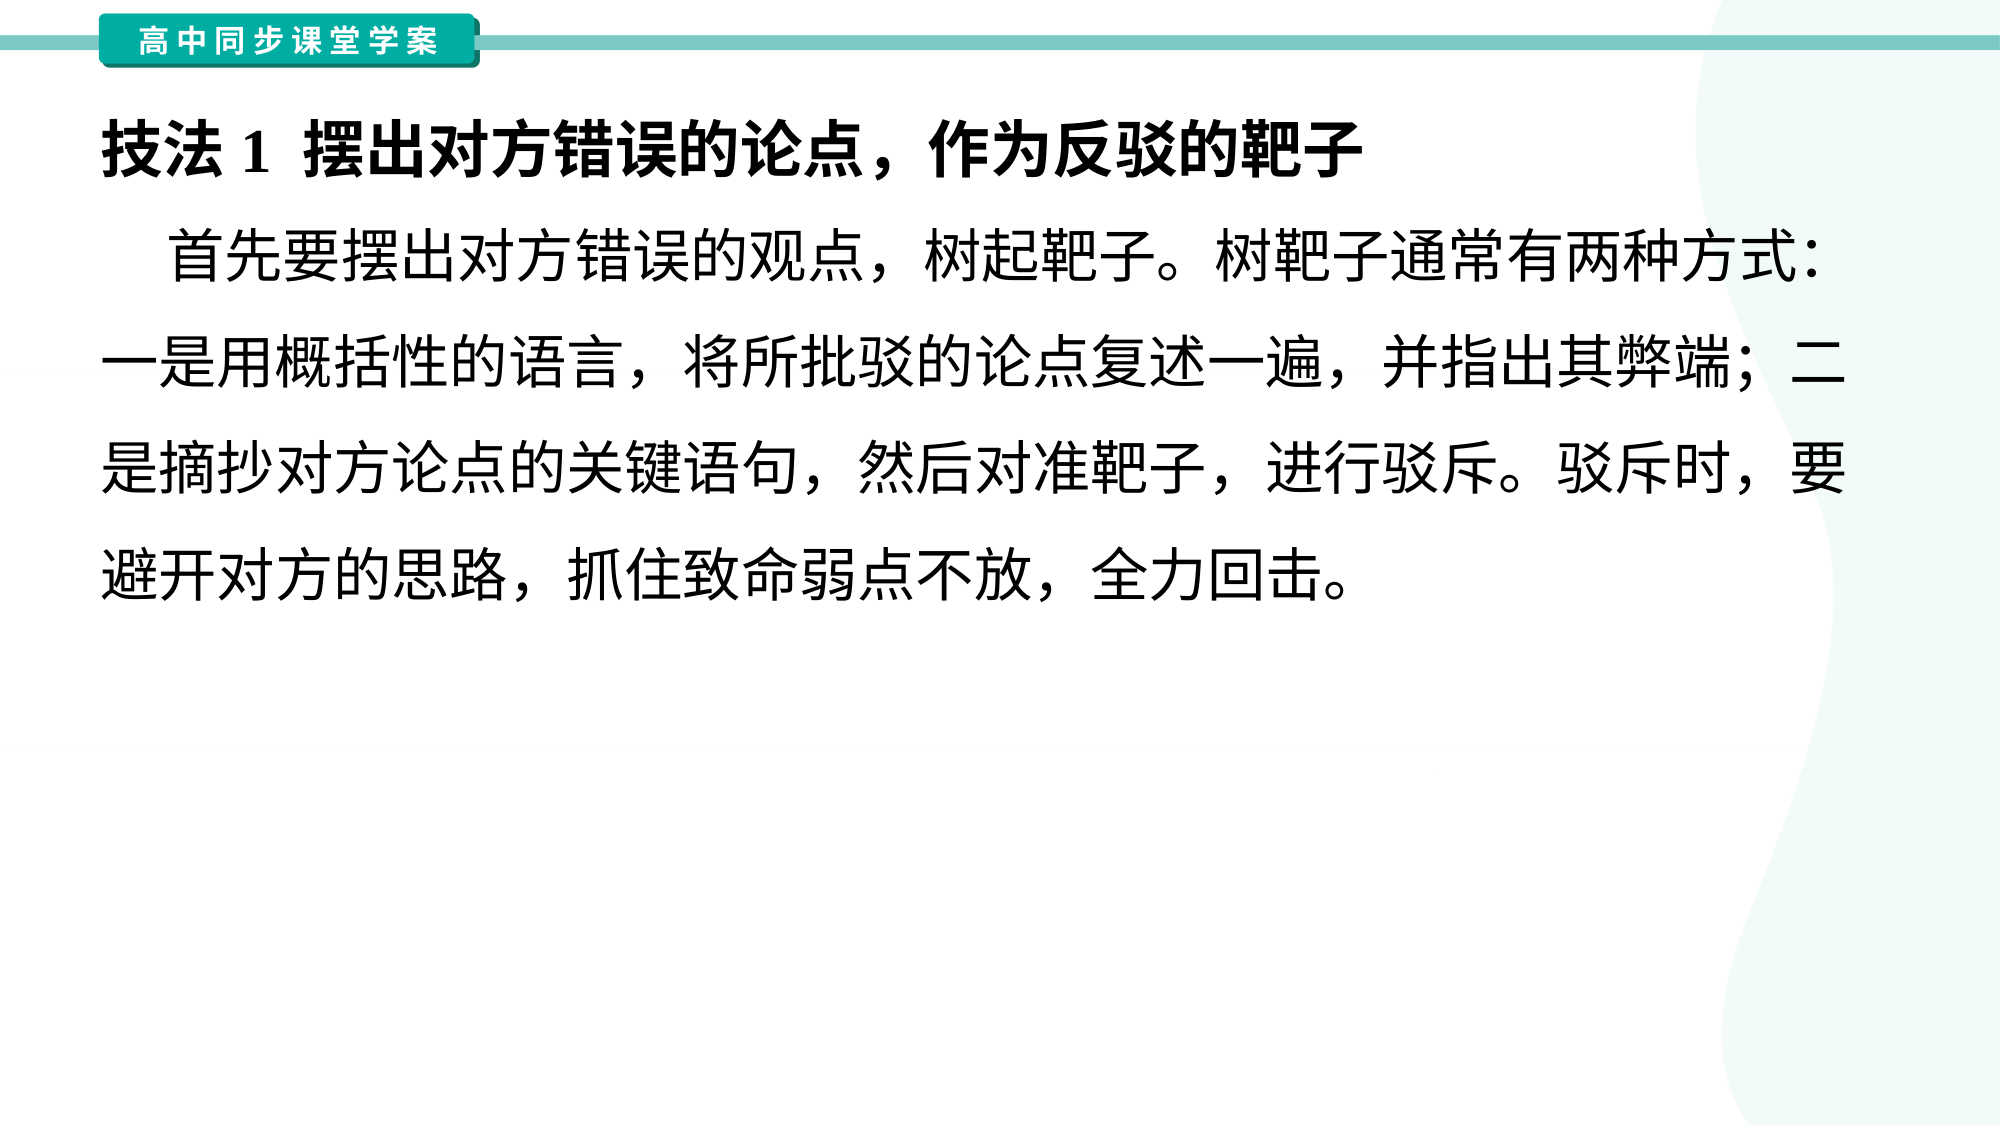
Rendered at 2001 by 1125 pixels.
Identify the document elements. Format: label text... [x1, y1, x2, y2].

text_box 技法1 摆出对方错误的论点，作为反驳的靶子 [100, 76, 1899, 183]
picture [0, 0, 2000, 1125]
text_box 首先要摆出对方错误的观点，树起靶子。树靶子通常有两种方式： 一是用概括性的语言，将所批驳的论点复述一遍，并指出其弊端；二 是摘抄对方论点的关键语句，然后对准靶子，进行驳斥。驳斥时，要 避开对方的思路，抓住致命弱点不放，全力回击。 [100, 183, 1899, 608]
